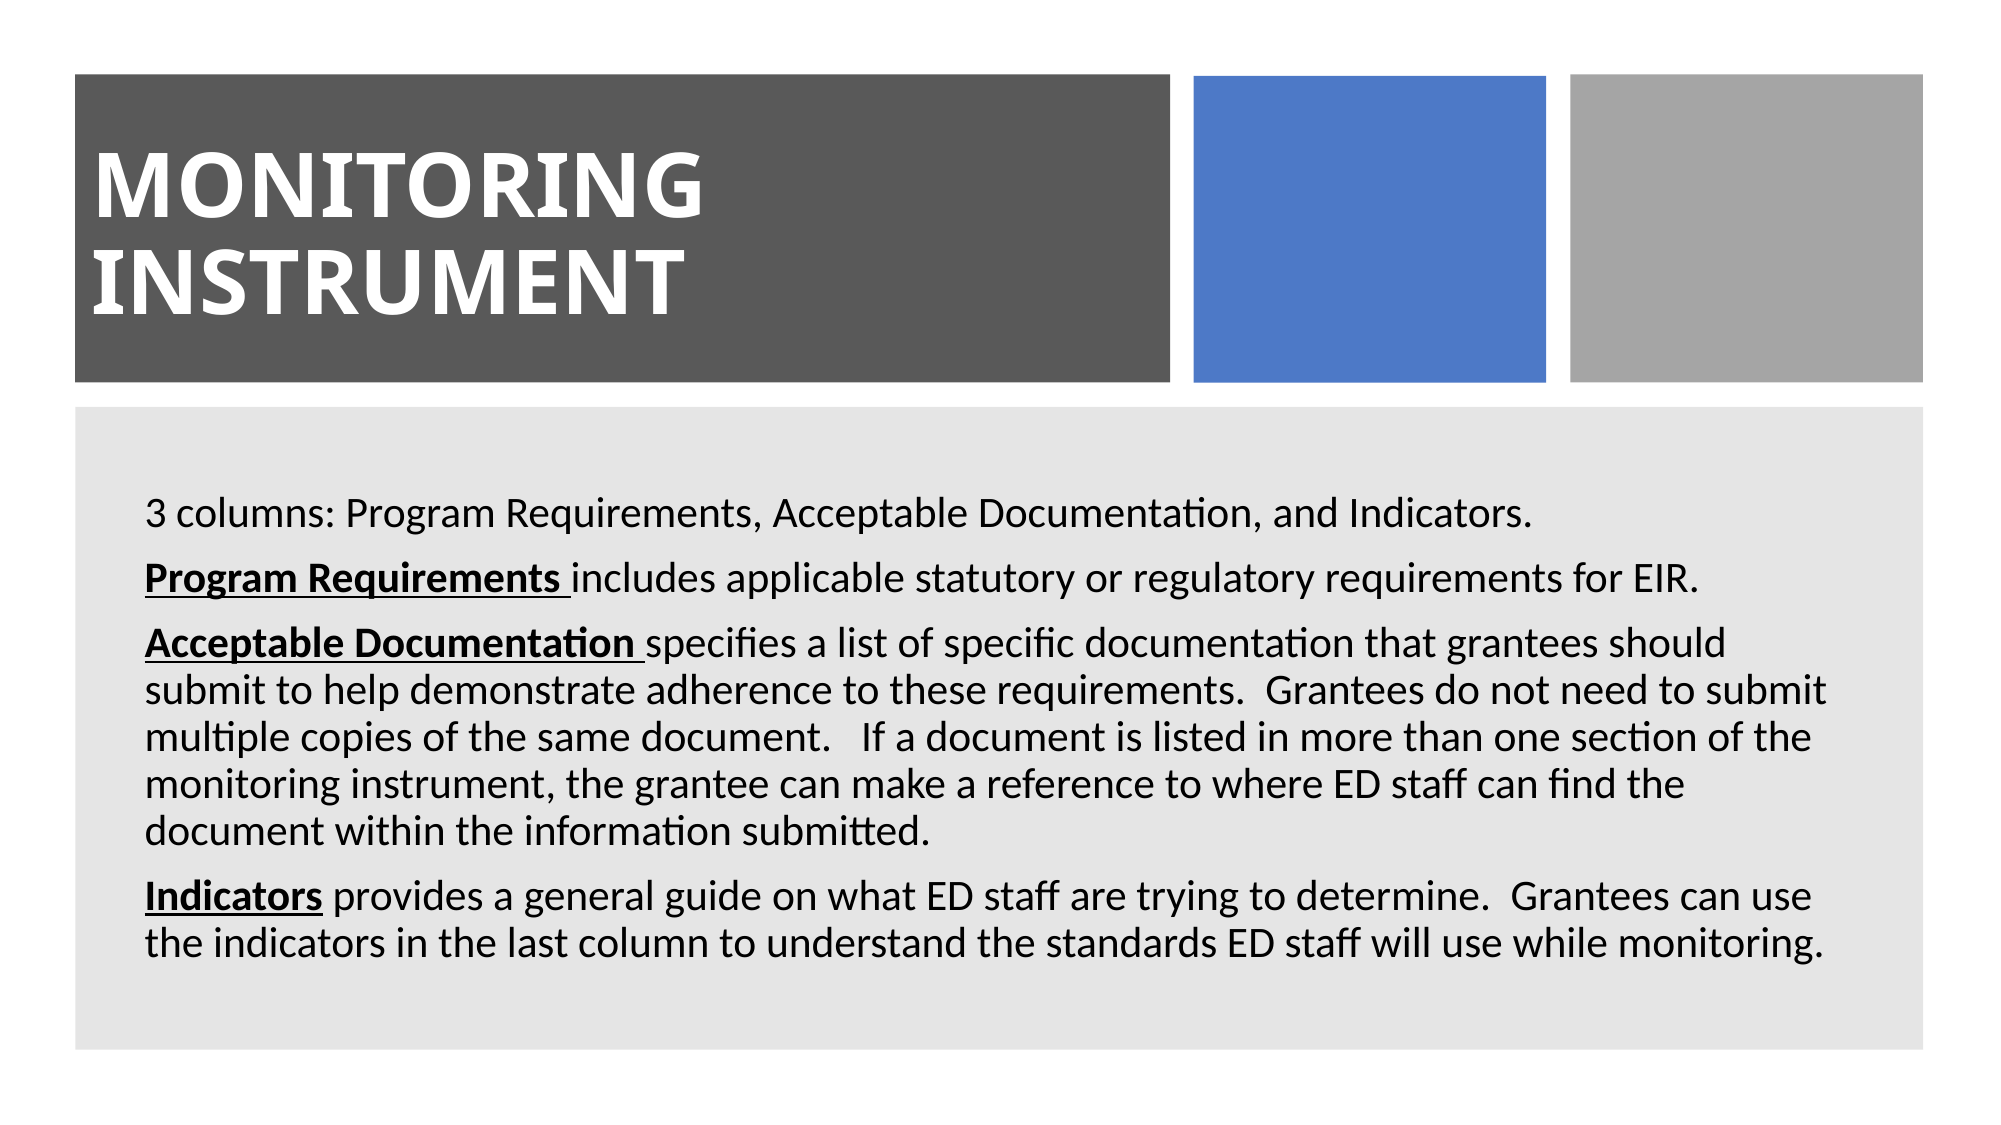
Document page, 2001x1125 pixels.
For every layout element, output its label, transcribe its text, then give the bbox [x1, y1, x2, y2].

text_box [1569, 73, 1924, 383]
text_box [74, 406, 1924, 1051]
text_box [74, 73, 1171, 383]
title MONITORING INSTRUMENT [76, 120, 1170, 354]
list 3 columns: Program Requirements, Acceptable Documentation, and Indicators. Program Requirements includes applicable statutory or regulatory requirements for EIR. Acceptable Documentation specifies a list of specific documentation that grantees should submit to help demonstrate adherence to these requirements. Grantees do not need to submit multiple copies of the same document. If a document is listed in more than one section of the monitoring instrument, the grantee can make a reference to where ED staff can find the document within the information submitted. Indicators provides a general guide on what ED staff are trying to determine. Grantees can use the indicators in the last column to understand the standards ED staff will use while monitoring. [129, 459, 1868, 998]
text_box [1193, 75, 1547, 384]
